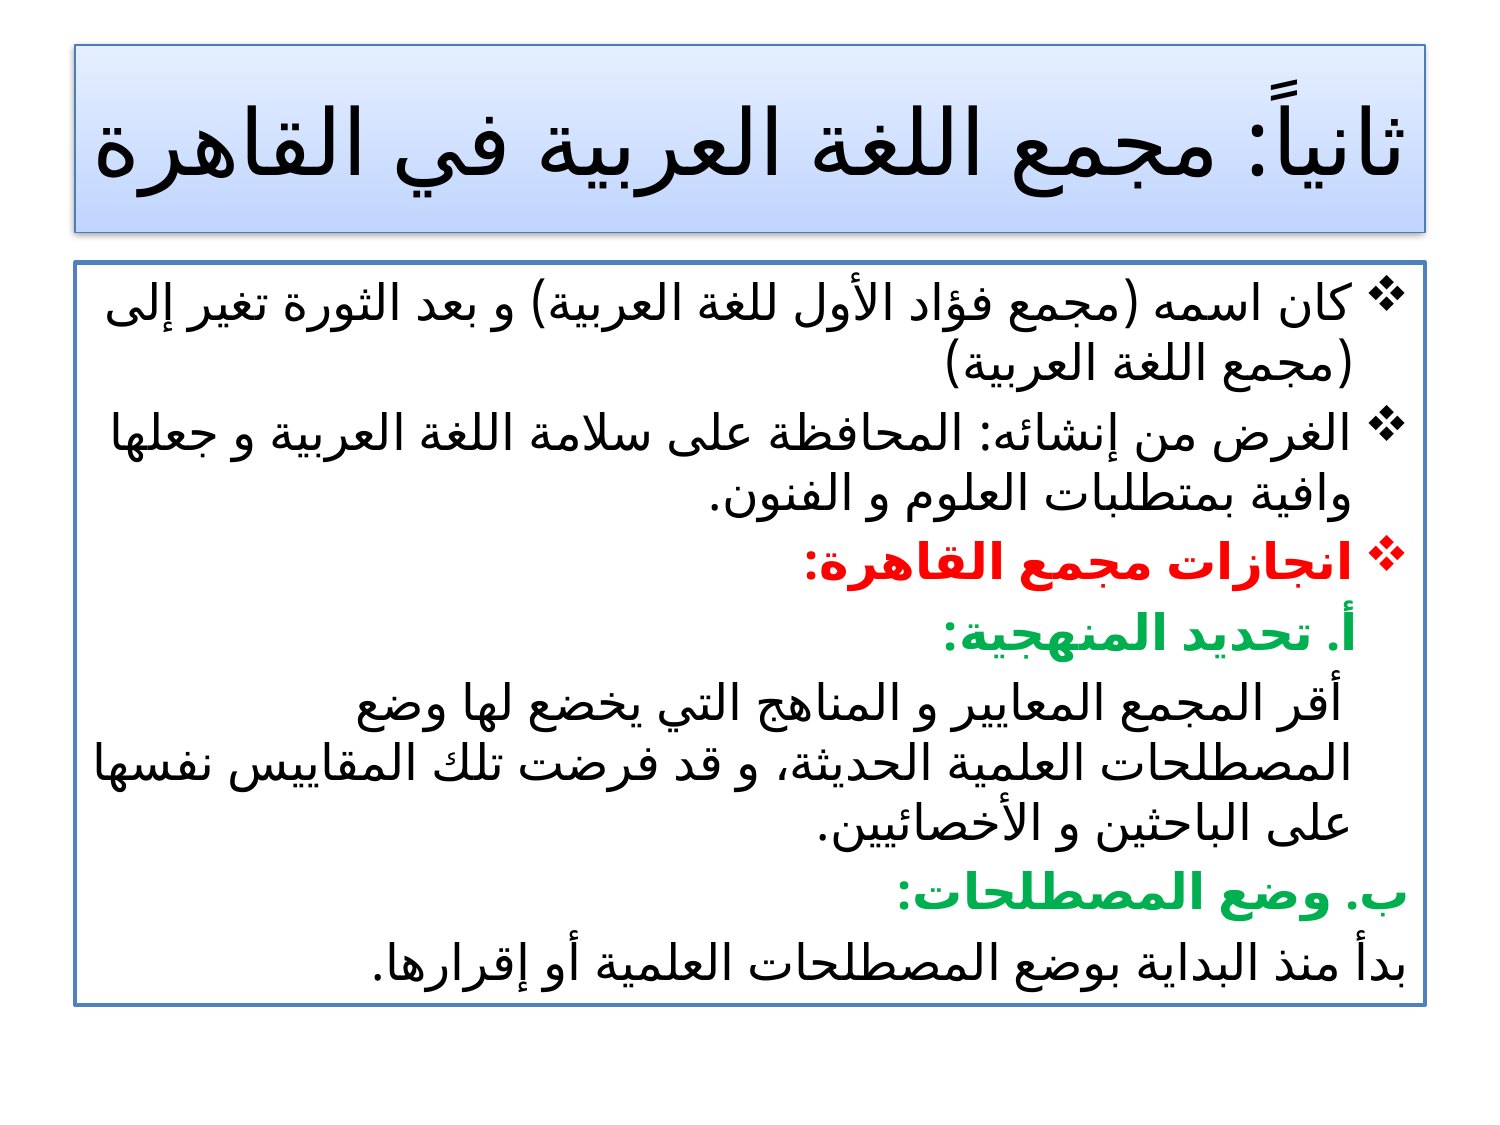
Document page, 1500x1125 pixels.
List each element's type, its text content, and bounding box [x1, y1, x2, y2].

title ثانياً: مجمع اللغة العربية في القاهرة [74, 44, 1426, 233]
list كان اسمه (مجمع فؤاد الأول للغة العربية) و بعد الثورة تغير إلى (مجمع اللغة العربية) الغرض من إنشائه: المحافظة على سلامة اللغة العربية و جعلها وافية بمتطلبات العلوم و الفنون. انجازات مجمع القاهرة: أ. تحديد المنهجية: أقر المجمع المعايير و المناهج التي يخضع لها وضع المصطلحات العلمية الحديثة، و قد فرضت تلك المقاييس نفسها على الباحثين و الأخصائيين. ب. وضع المصطلحات: بدأ منذ البداية بوضع المصطلحات العلمية أو إقرارها. [73, 260, 1427, 1007]
